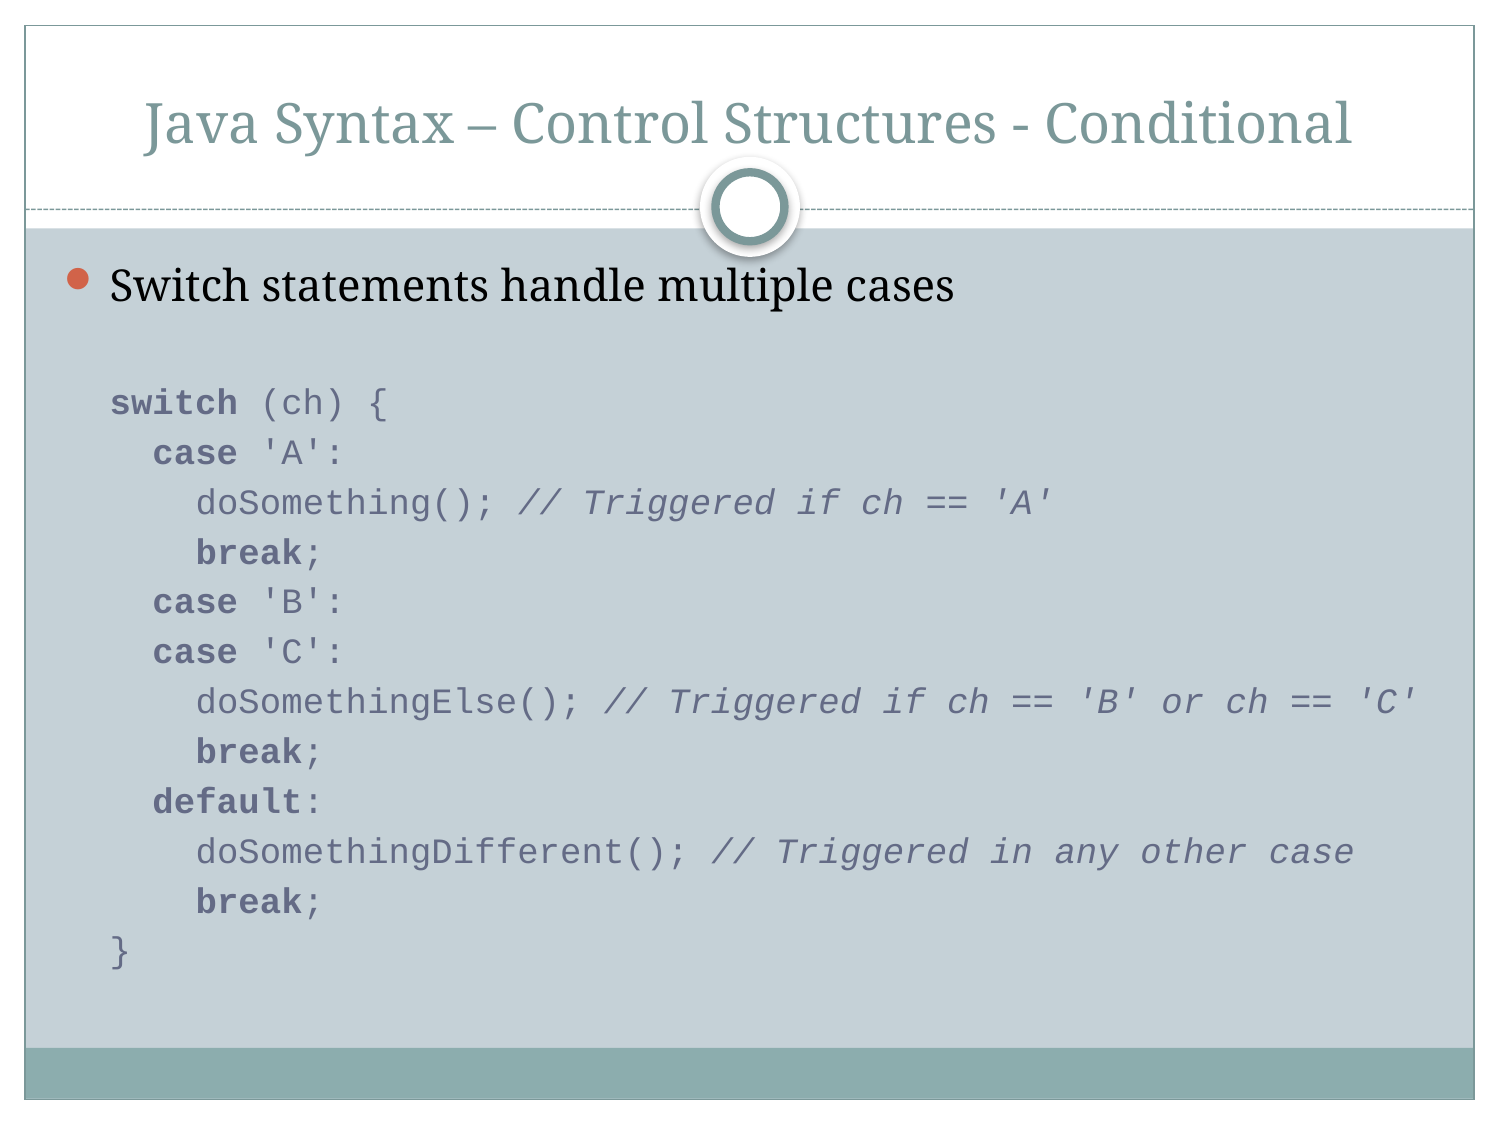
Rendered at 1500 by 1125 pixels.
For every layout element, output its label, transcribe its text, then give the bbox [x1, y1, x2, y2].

title Java Syntax – Control Structures - Conditional [49, 37, 1450, 162]
list Switch statements handle multiple cases switch (ch) { case 'A': doSomething(); // Triggered if ch == 'A' break; case 'B': case 'C': doSomethingElse(); // Triggered if ch == 'B' or ch == 'C' break; default: doSomethingDifferent(); // Triggered in any other case break; } [49, 250, 1445, 1001]
